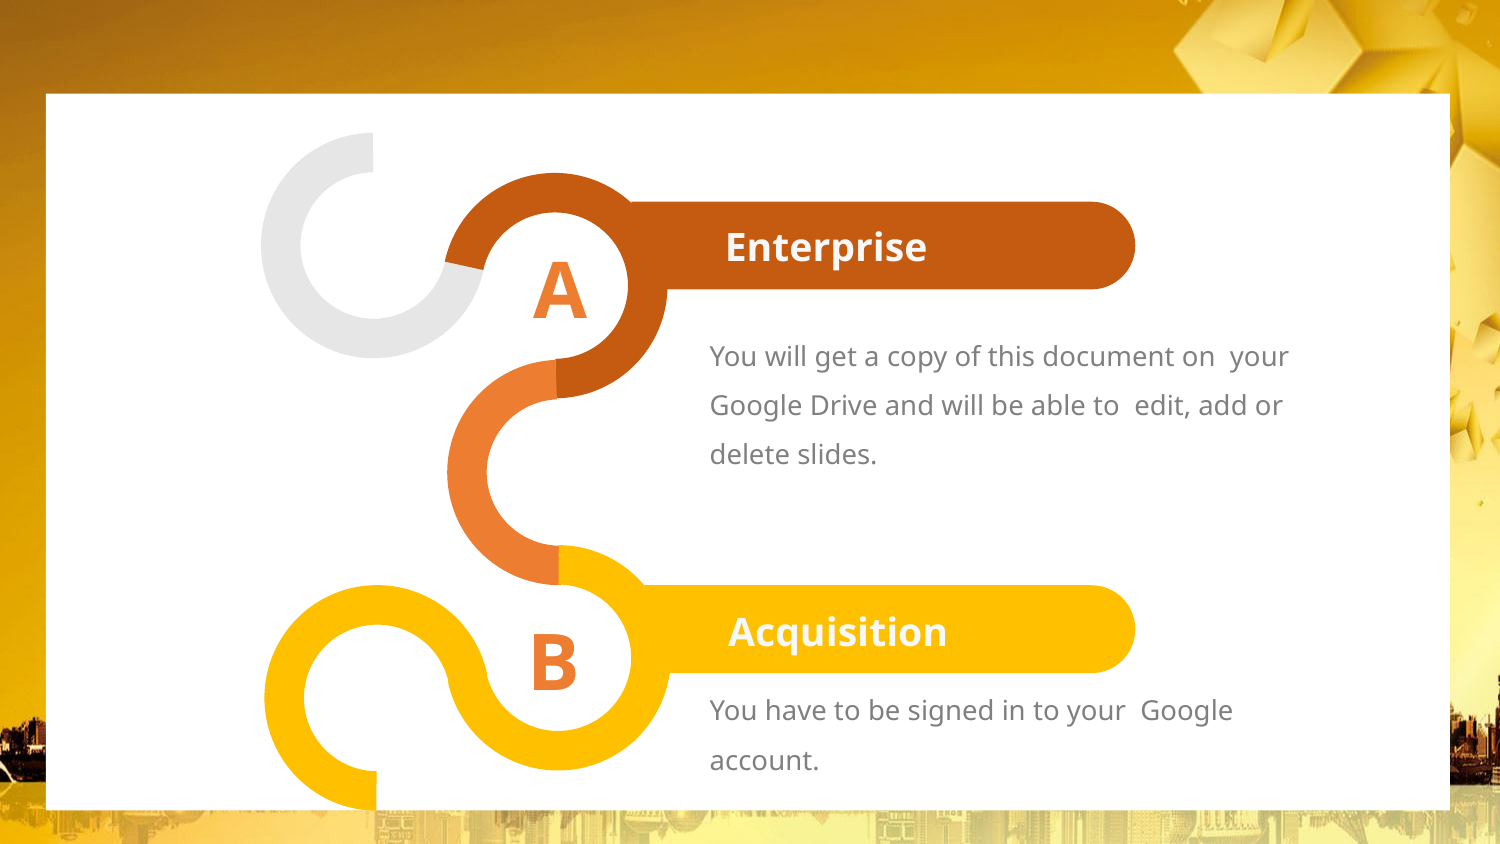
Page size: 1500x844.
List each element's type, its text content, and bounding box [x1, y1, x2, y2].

text_box [260, 132, 484, 359]
picture [0, 0, 1500, 844]
text_box [645, 585, 1136, 674]
text_box [264, 585, 488, 811]
text_box [444, 172, 668, 399]
text_box [447, 545, 671, 771]
text_box Enterprise [710, 214, 943, 277]
text_box [447, 359, 561, 586]
text_box [631, 201, 1136, 290]
text_box Acquisition [713, 599, 964, 662]
text_box A [518, 232, 603, 342]
text_box B [513, 605, 596, 714]
text_box You have to be signed in to your Google account. [694, 669, 1362, 783]
text_box You will get a copy of this document on your Google Drive and will be able to edit, add or delete slides. [694, 315, 1350, 478]
